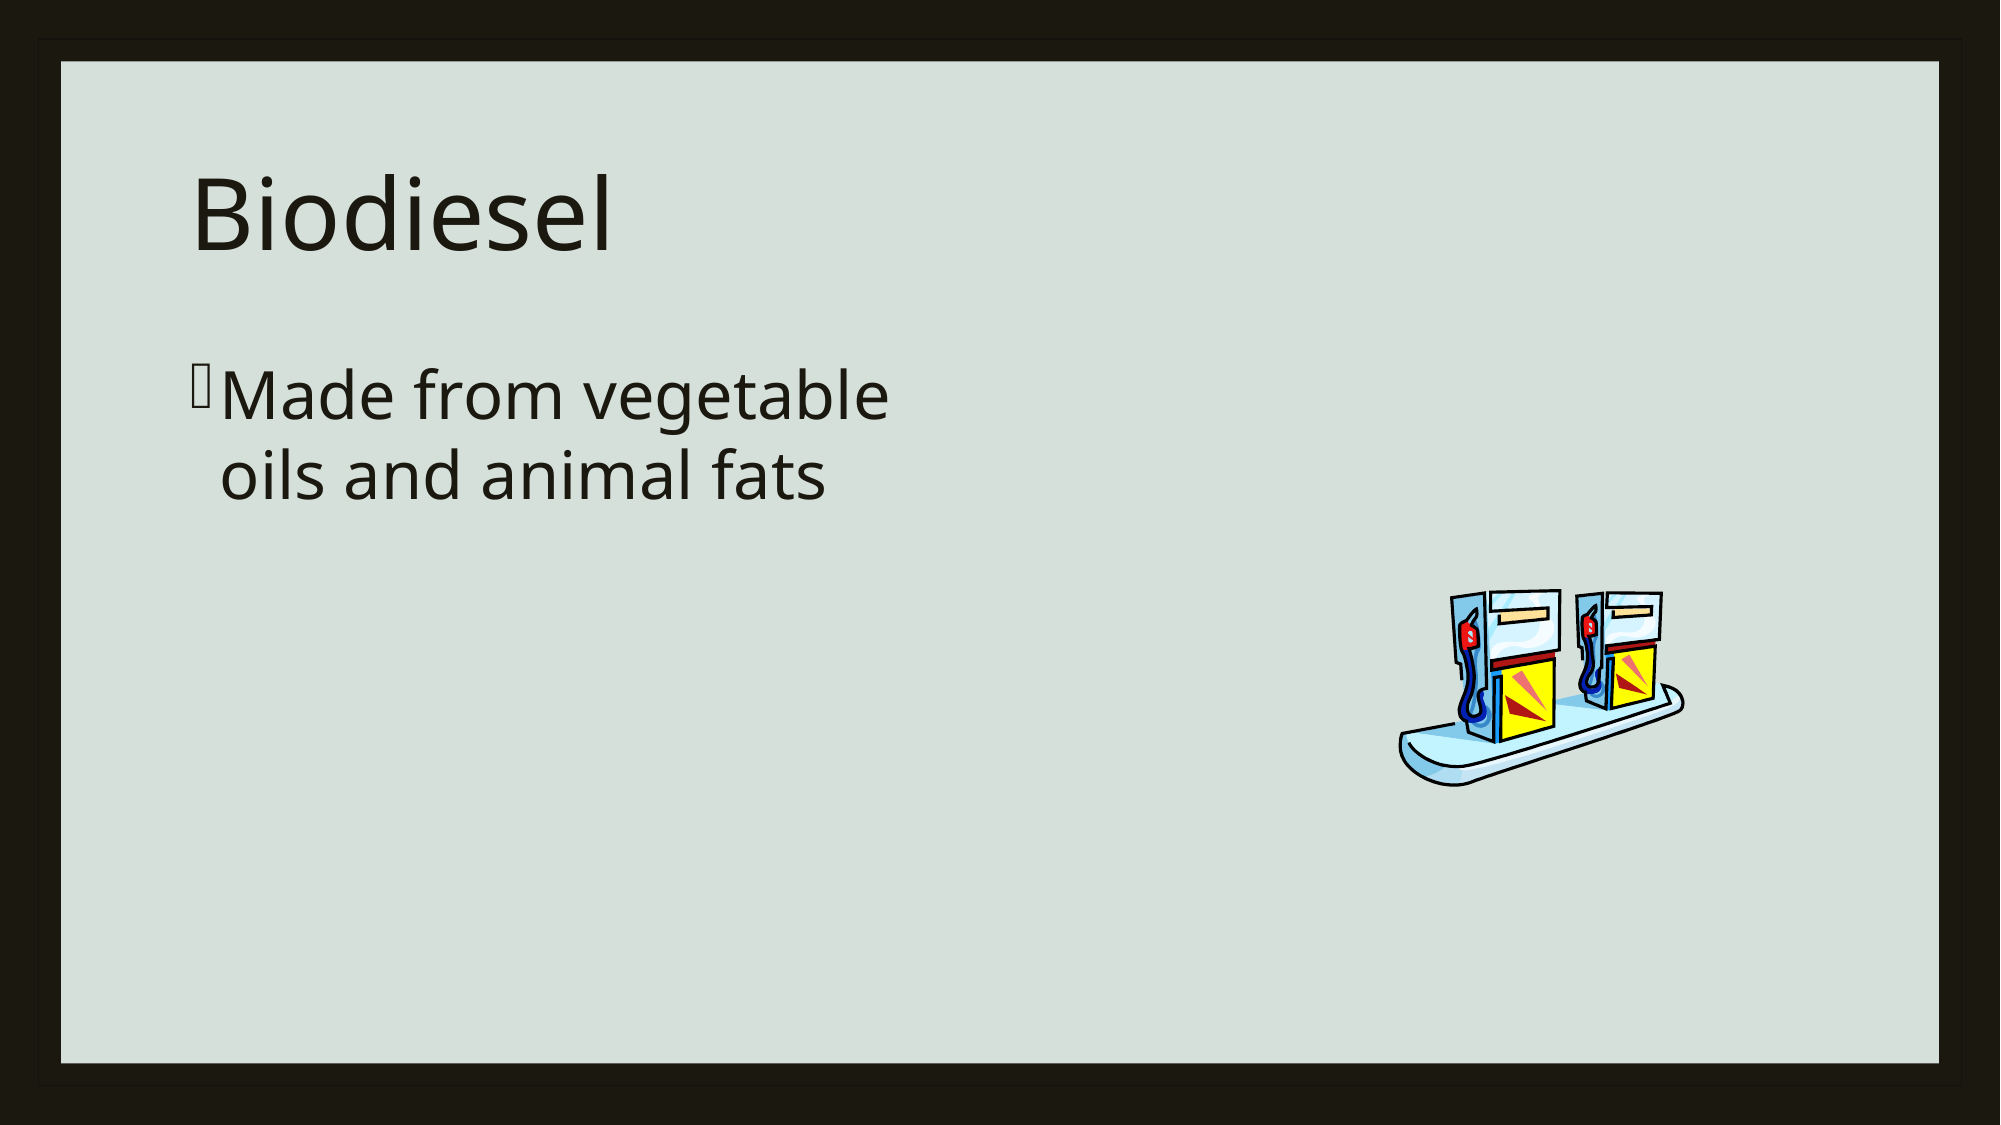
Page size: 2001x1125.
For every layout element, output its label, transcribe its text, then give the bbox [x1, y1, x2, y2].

title Biodiesel [174, 105, 1825, 331]
list Made from vegetable oils and animal fats [174, 345, 955, 960]
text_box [1389, 518, 1685, 787]
